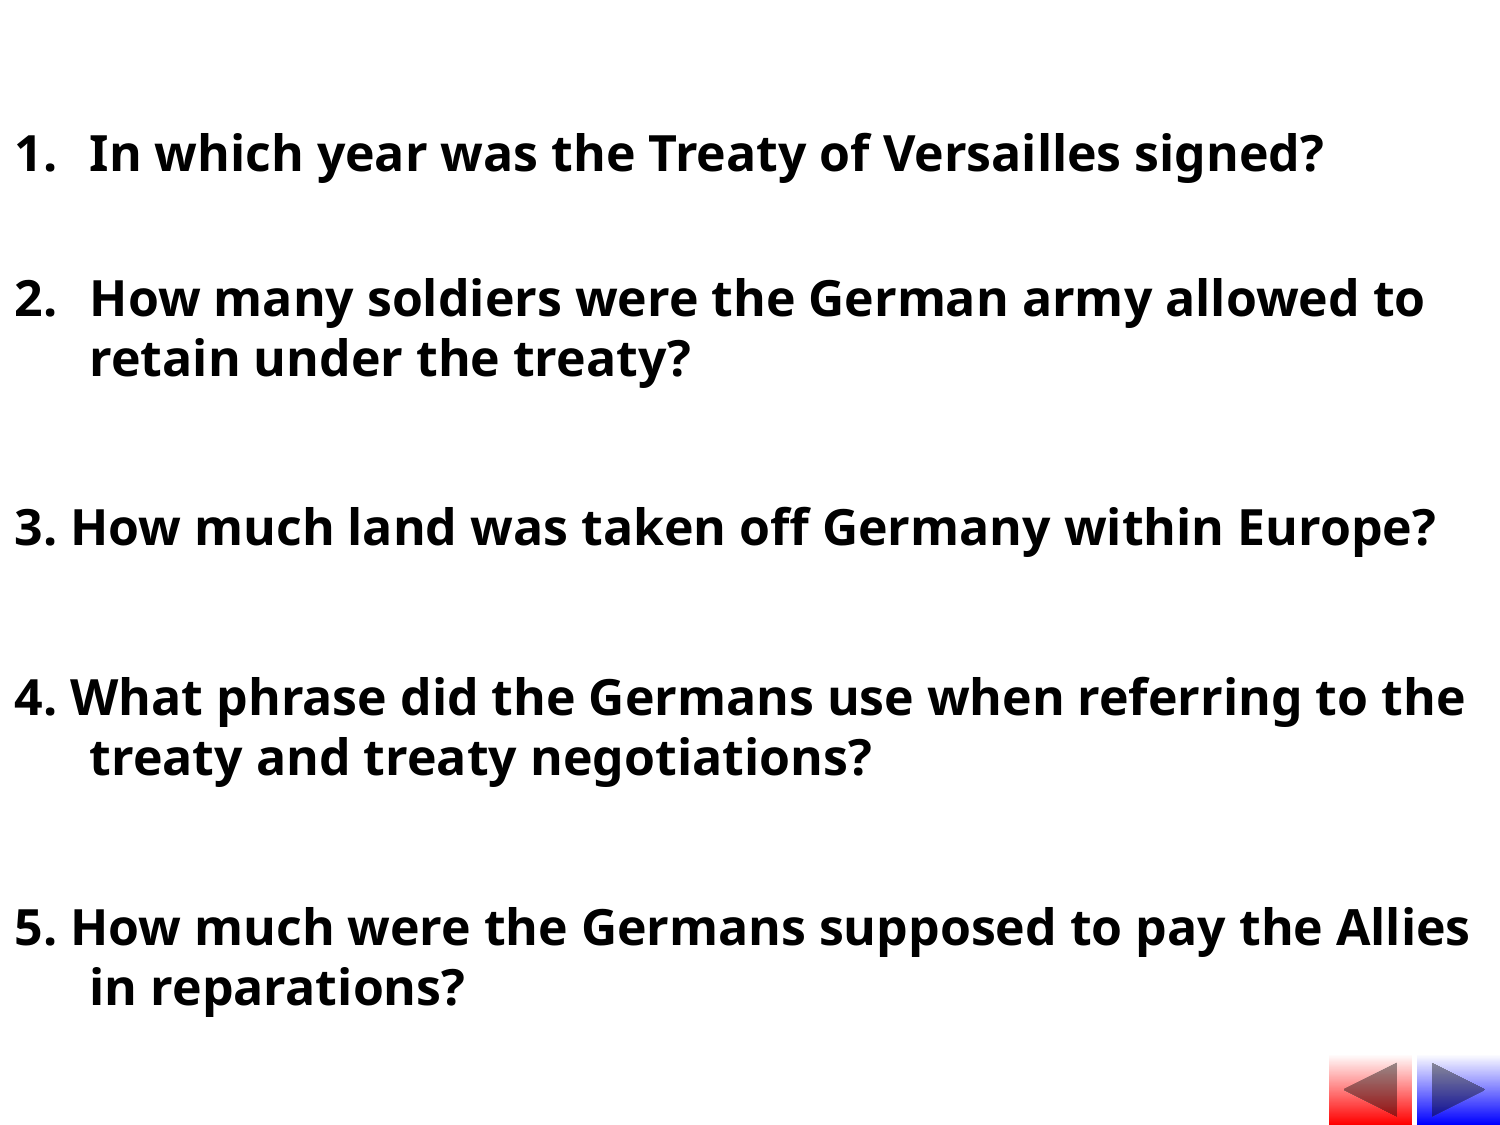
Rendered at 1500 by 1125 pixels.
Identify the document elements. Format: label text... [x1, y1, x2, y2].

text_box [1417, 1054, 1500, 1125]
text_box In which year was the Treaty of Versailles signed? How many soldiers were the German army allowed to retain under the treaty? 3. How much land was taken off Germany within Europe? 4. What phrase did the Germans use when referring to the treaty and treaty negotiations? 5. How much were the Germans supposed to pay the Allies in reparations? [0, 113, 1500, 1024]
text_box [1328, 1054, 1412, 1125]
